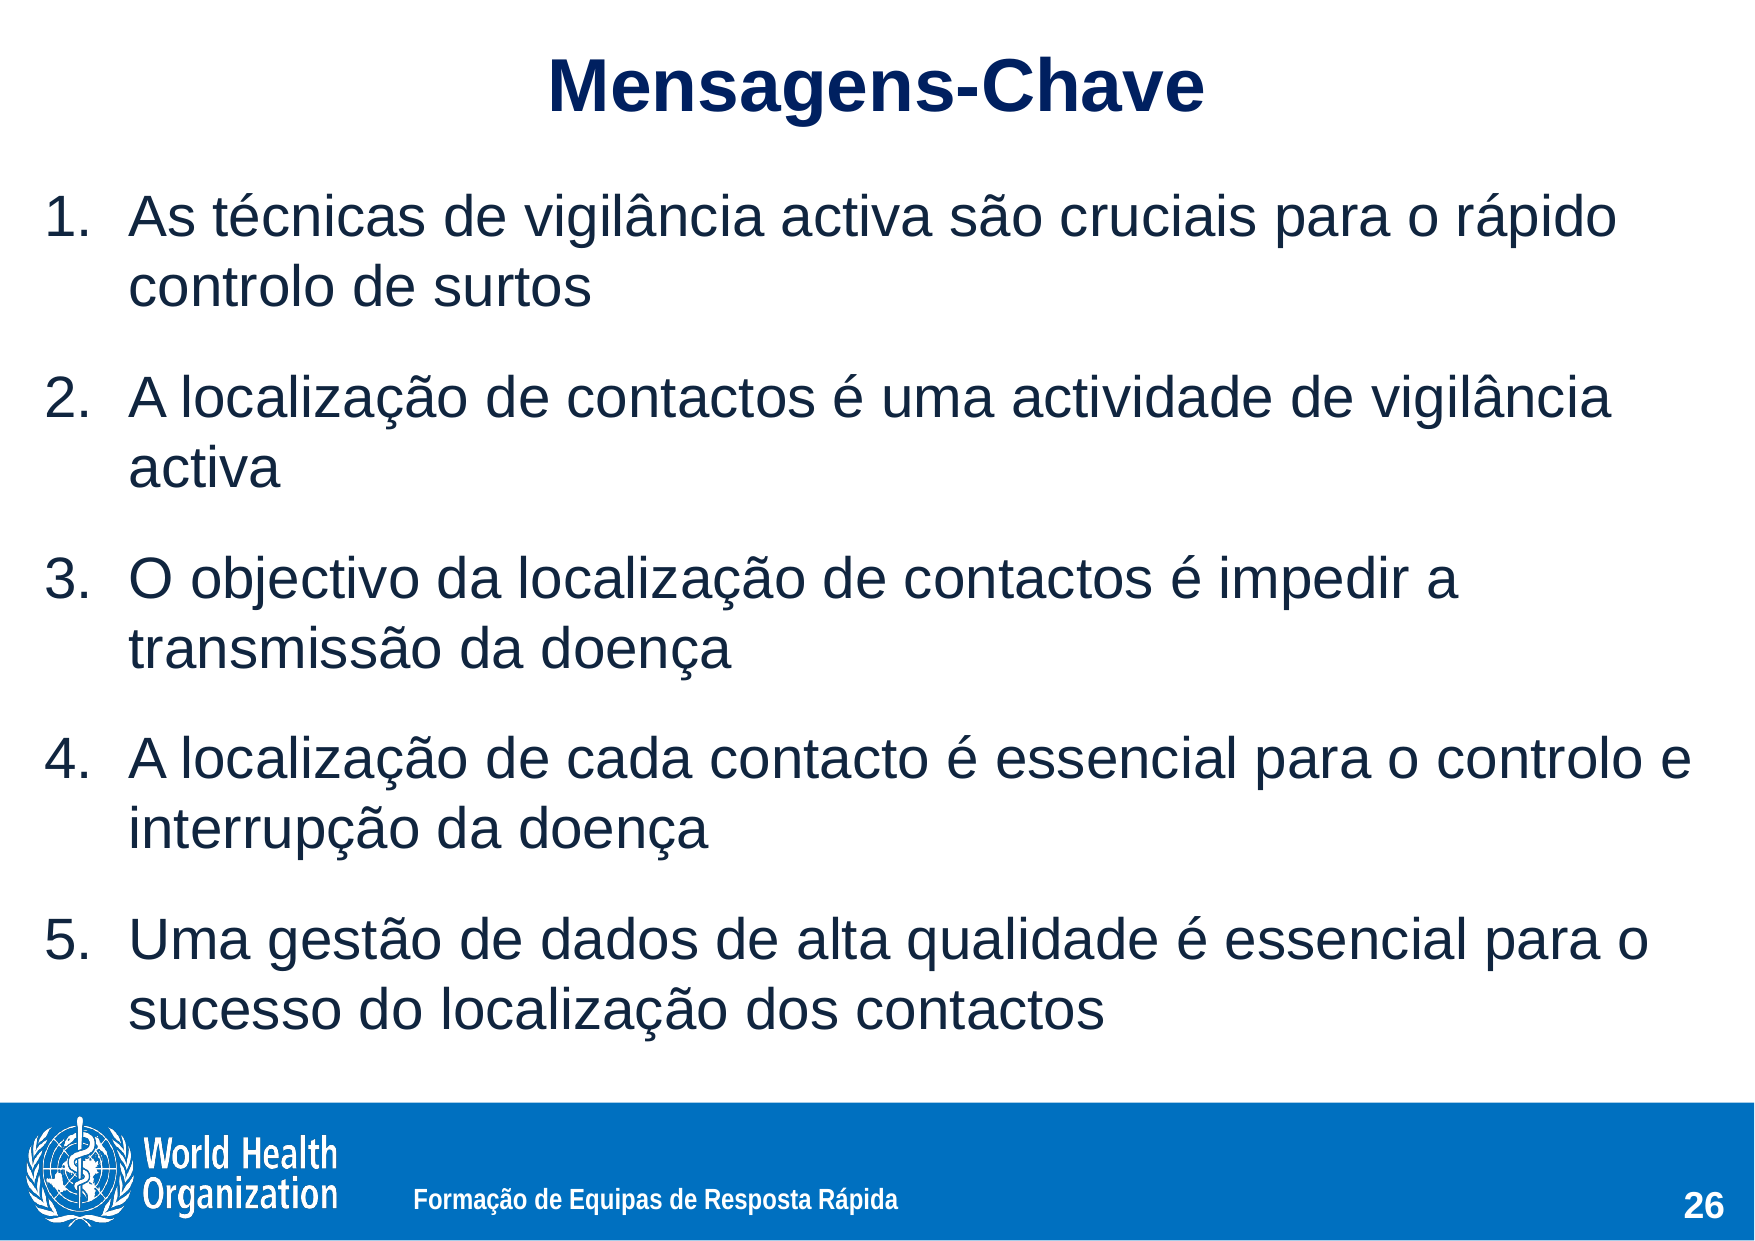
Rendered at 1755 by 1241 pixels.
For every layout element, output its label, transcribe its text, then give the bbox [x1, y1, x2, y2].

list As técnicas de vigilância activa são cruciais para o rápido controlo de surtos A localização de contactos é uma actividade de vigilância activa O objectivo da localização de contactos é impedir a transmissão da doença A localização de cada contacto é essencial para o controlo e interrupção da doença Uma gestão de dados de alta qualidade é essencial para o sucesso do localização dos contactos [27, 169, 1736, 1080]
title Mensagens-Chave [87, 22, 1667, 141]
picture [25, 1116, 337, 1227]
